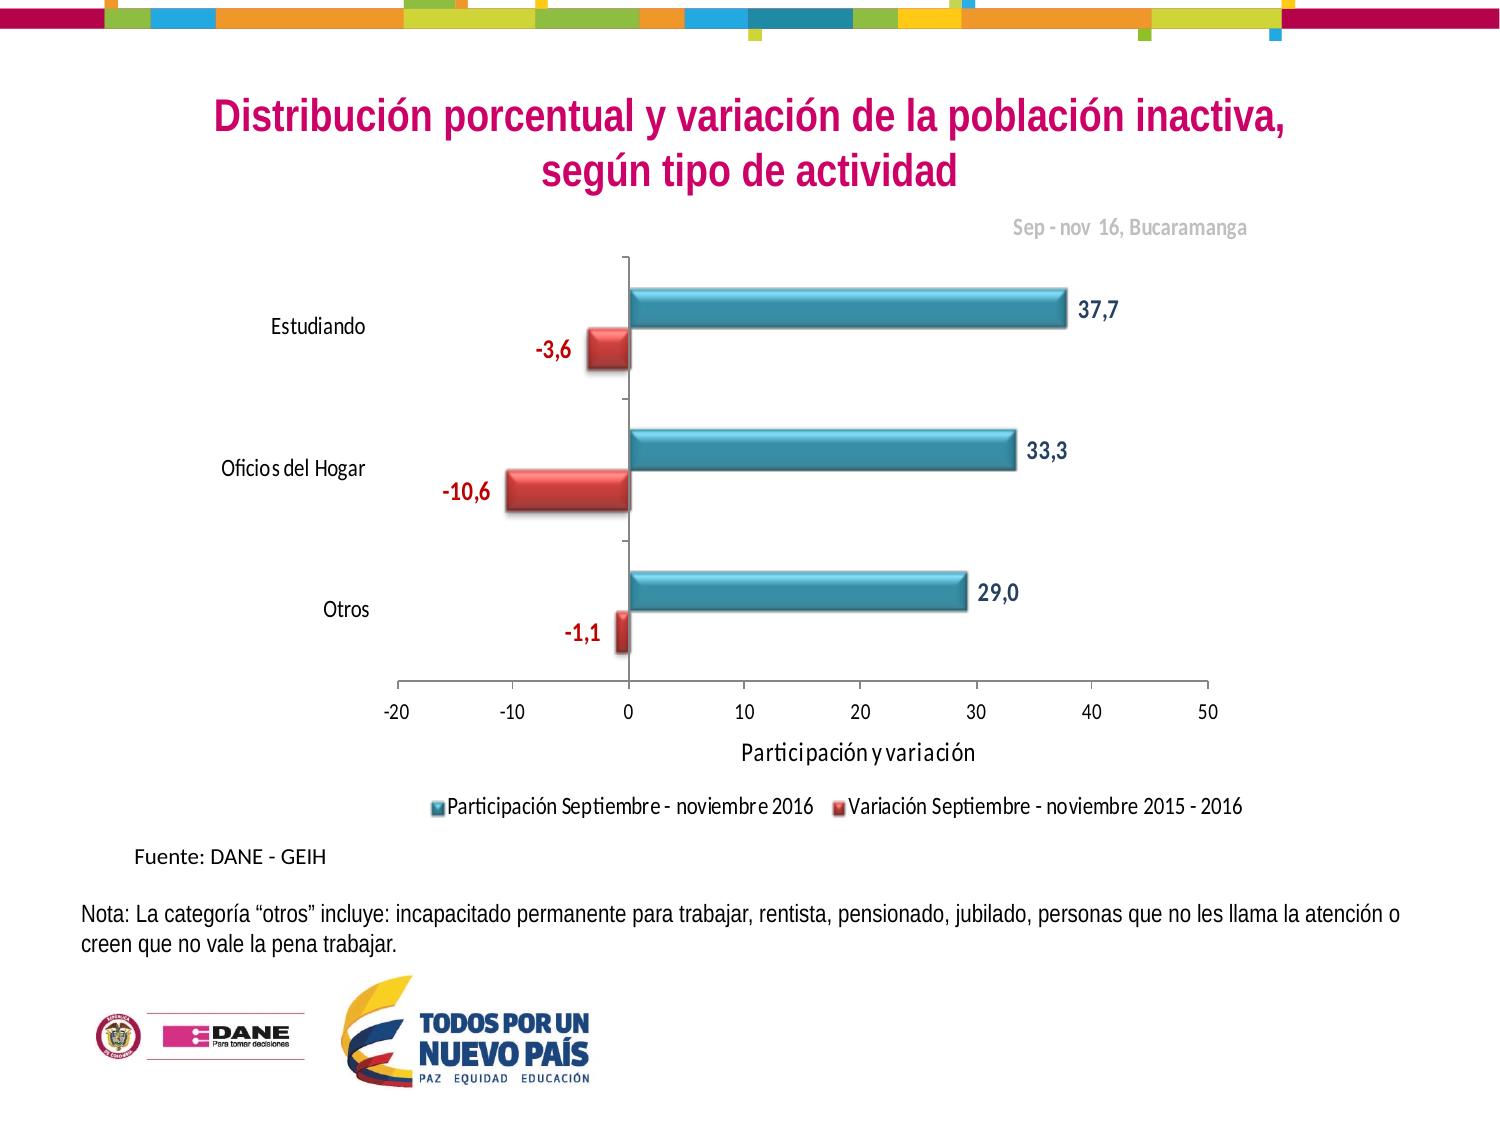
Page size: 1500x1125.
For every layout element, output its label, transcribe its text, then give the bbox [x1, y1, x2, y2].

picture [182, 208, 1253, 835]
text_box Fuente: DANE - GEIH [119, 834, 347, 877]
text_box Nota: La categoría “otros” incluye: incapacitado permanente para trabajar, rentista, pensionado, jubilado, personas que no les llama la atención o creen que no vale la pena trabajar. [66, 890, 1461, 965]
picture [0, 0, 1500, 41]
picture [52, 955, 632, 1118]
text_box Distribución porcentual y variación de la población inactiva, según tipo de actividad [185, 78, 1314, 203]
